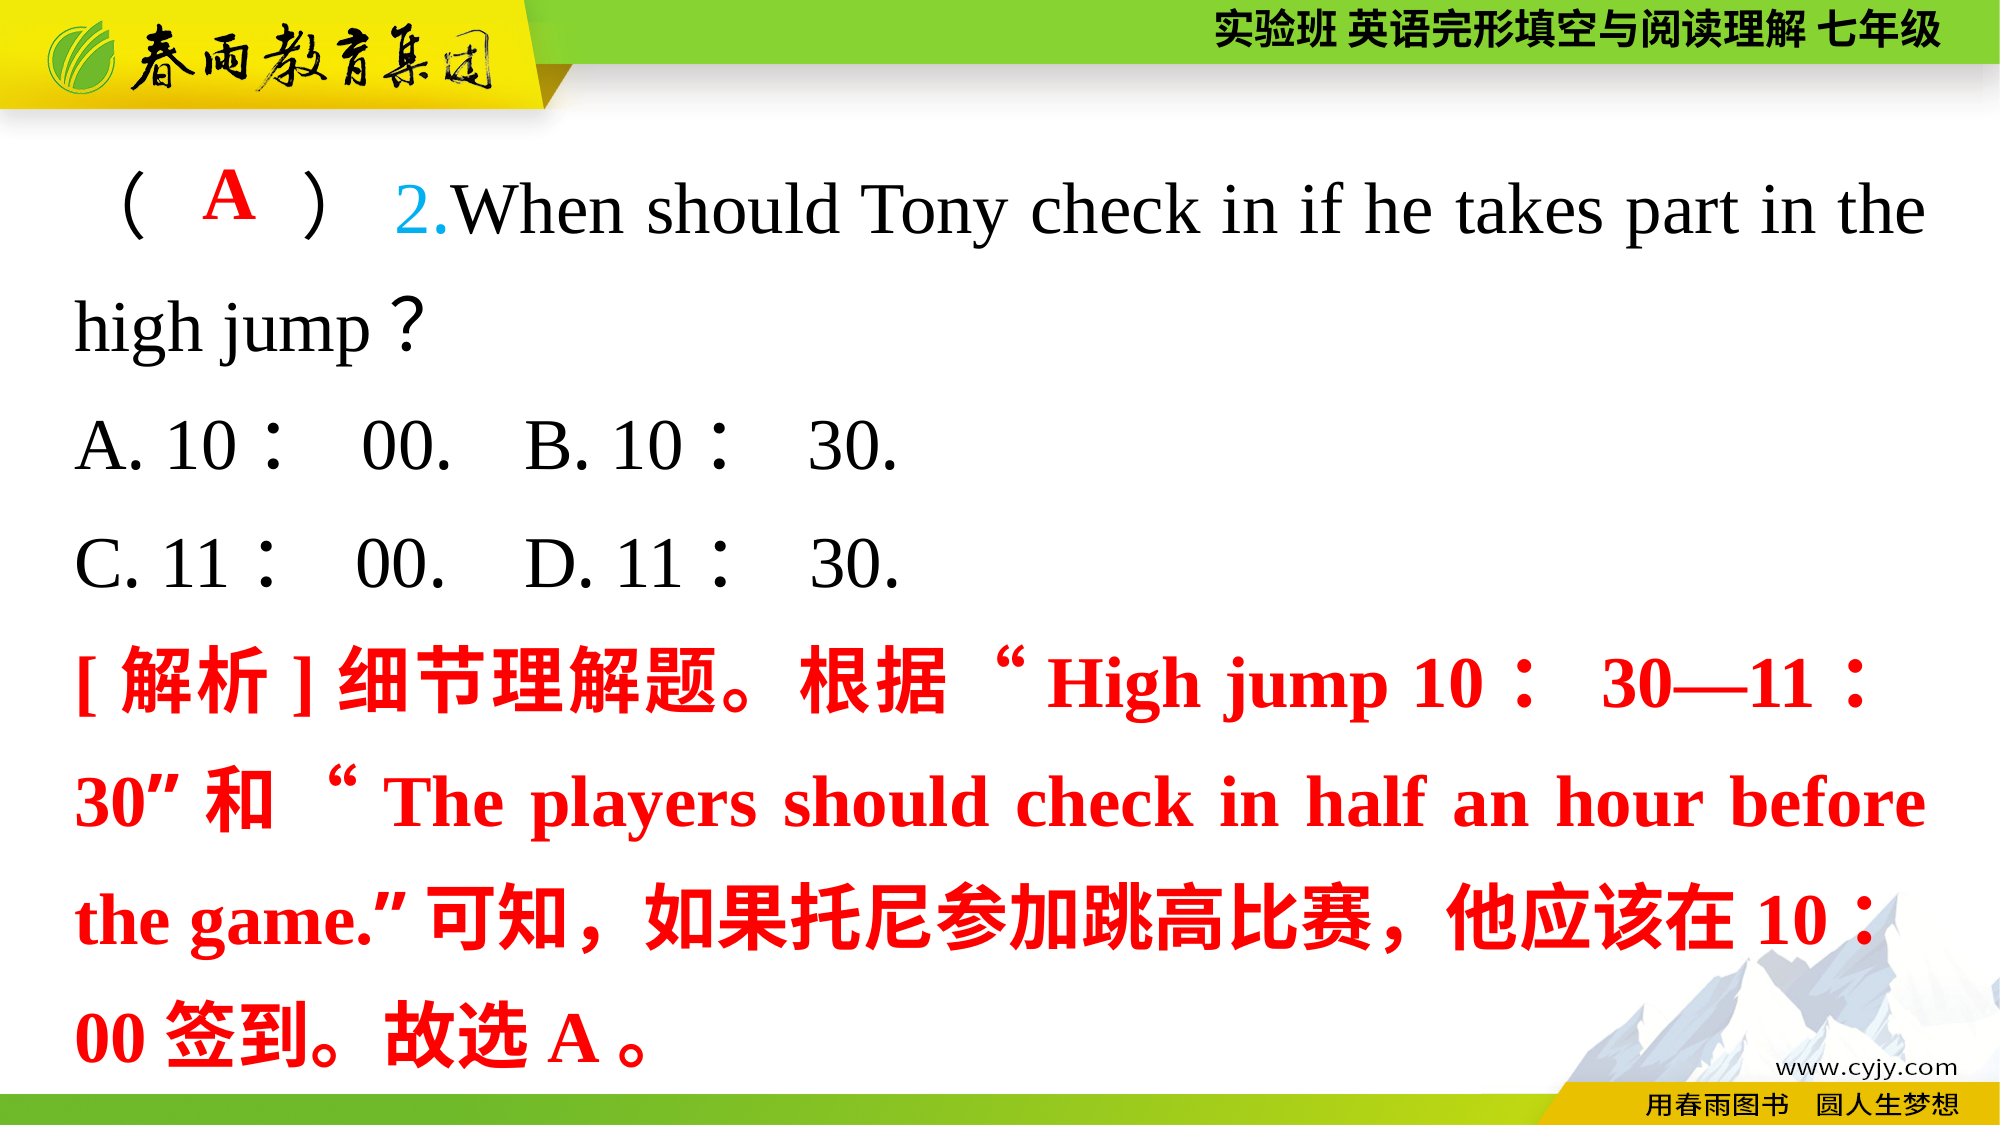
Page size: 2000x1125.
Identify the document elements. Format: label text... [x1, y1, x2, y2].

text_box [解析]细节理解题。根据“High jump 10：30—11：30”和“The players should check in half an hour before the game.”可知，如果托尼参加跳高比赛，他应该在10：00签到。故选A。 [59, 596, 1944, 1085]
text_box A [187, 137, 272, 242]
picture [0, 0, 2000, 1125]
list （ ）2.When should Tony check in if he takes part in the high jump？ A. 10： 00. B. 10： 30. C. 11： 00. D. 11： 30. [59, 122, 1944, 596]
